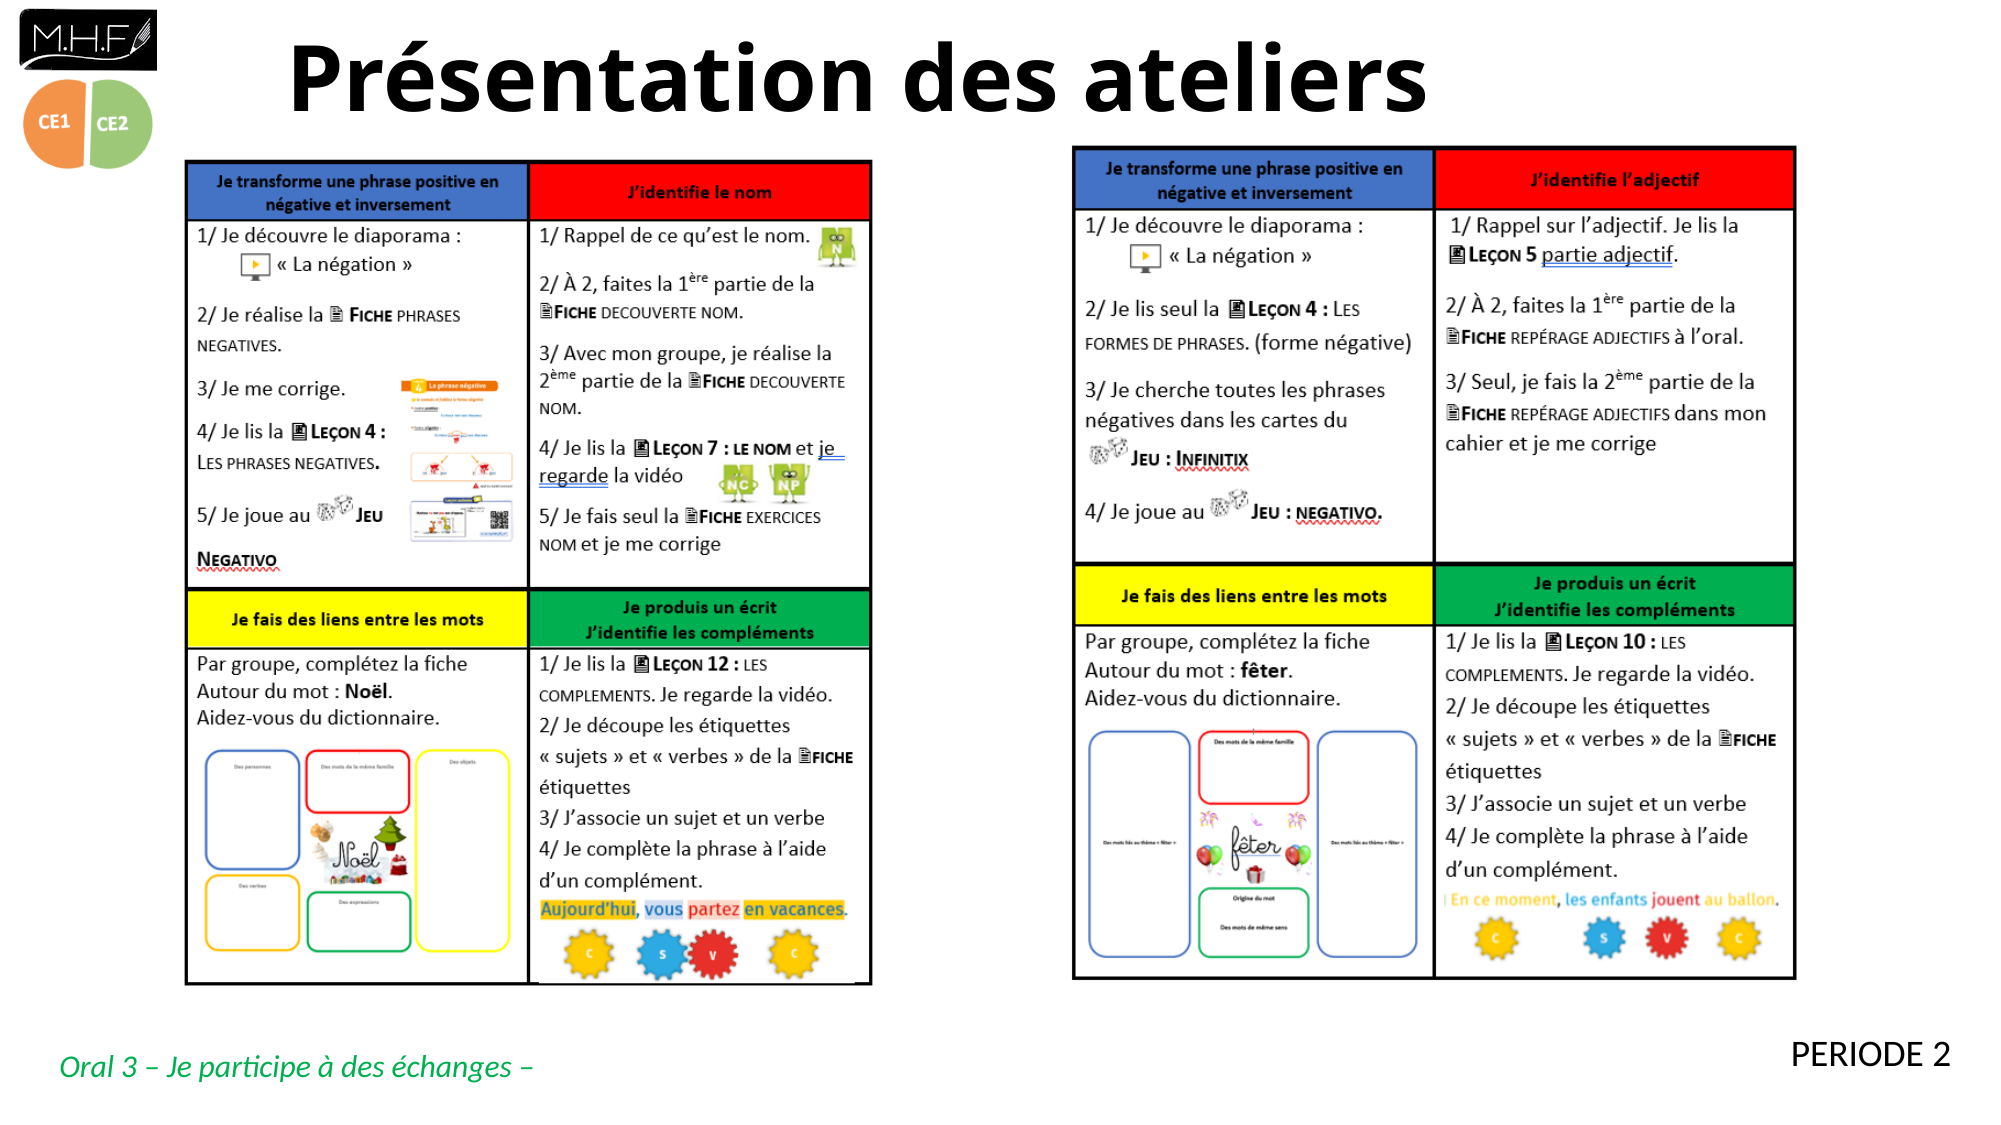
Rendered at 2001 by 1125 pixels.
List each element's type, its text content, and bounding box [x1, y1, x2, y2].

text_box Oral 3 – Je participe à des échanges – [44, 1038, 1346, 1092]
picture [1064, 133, 1807, 987]
picture [1, 7, 177, 207]
title Présentation des ateliers [271, 7, 1818, 156]
text_box PERIODE 2 [1362, 1021, 1967, 1082]
picture [177, 151, 879, 991]
